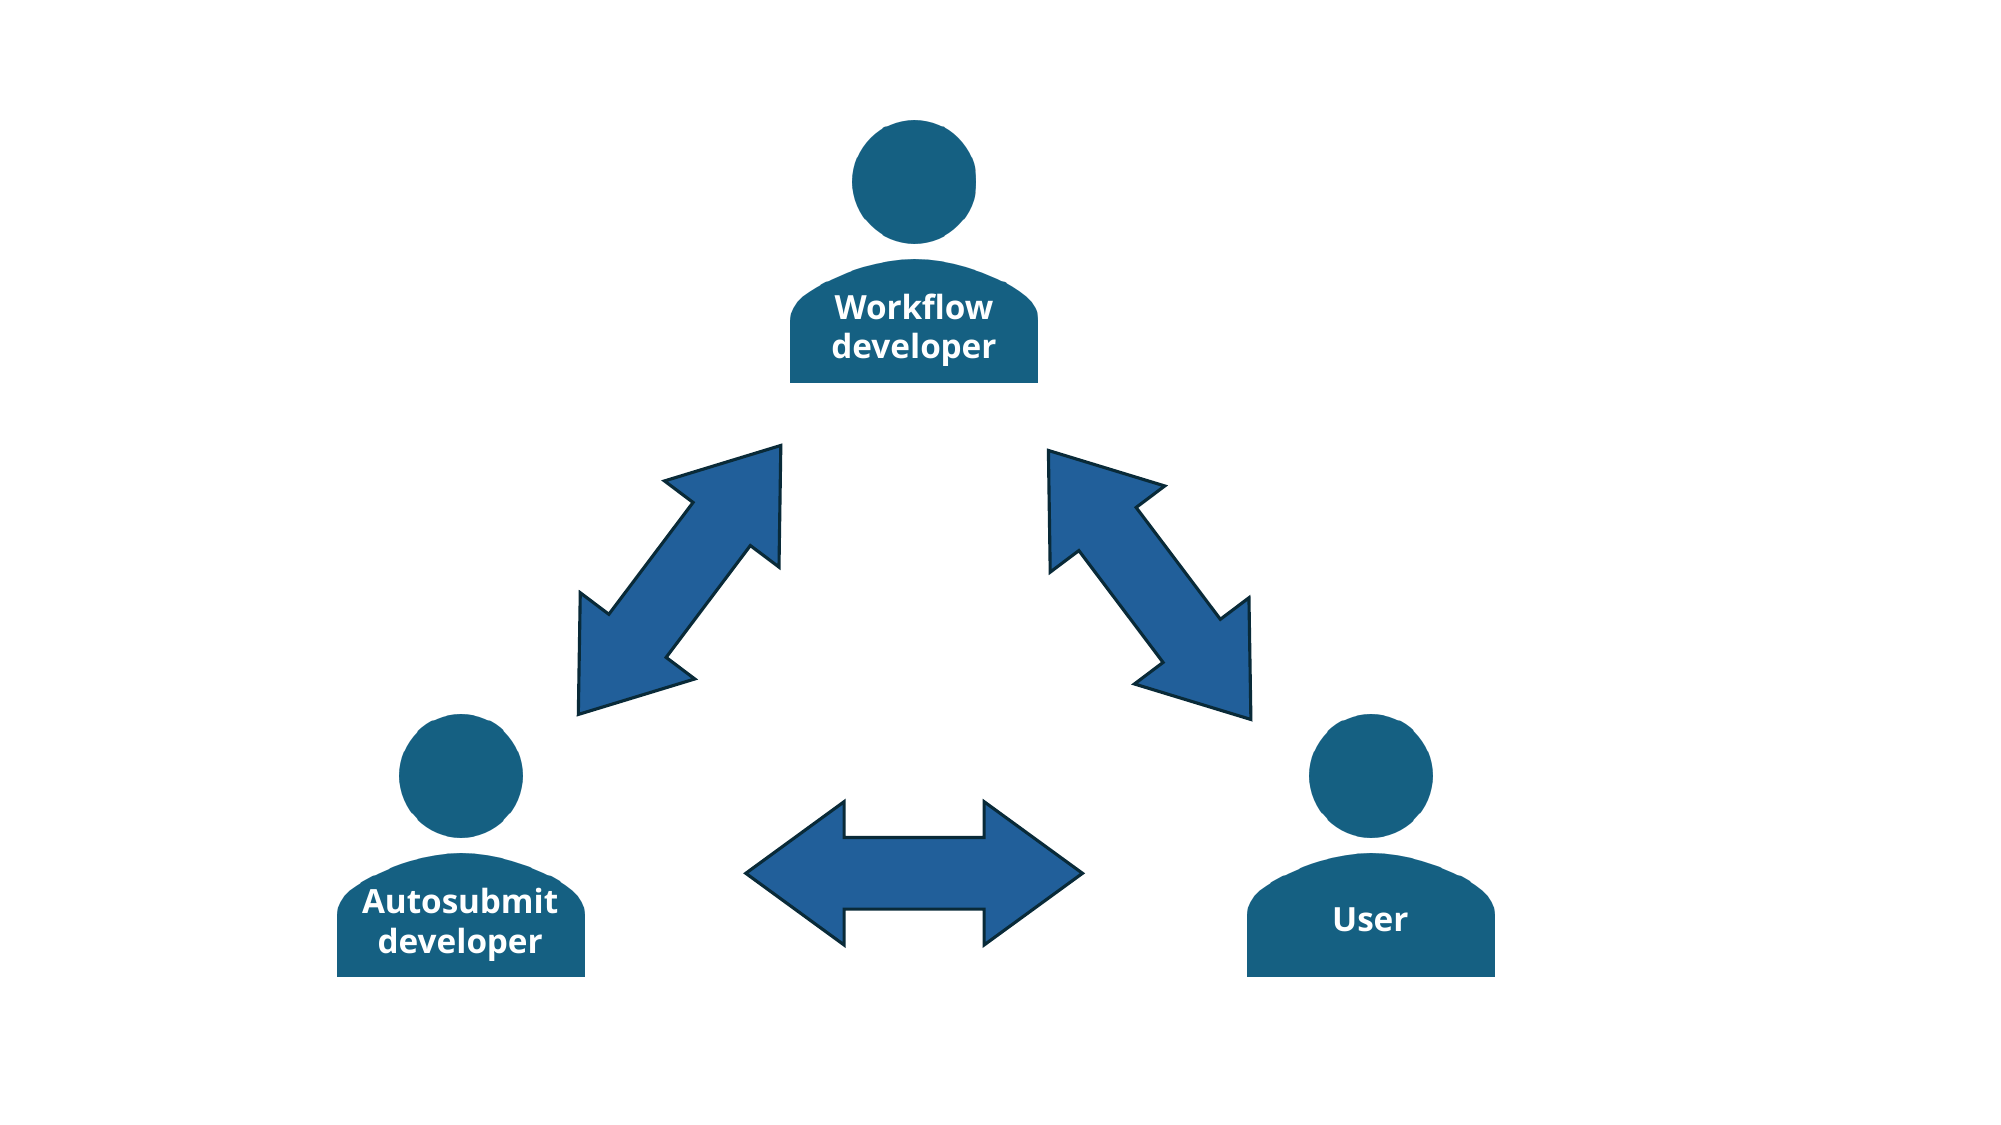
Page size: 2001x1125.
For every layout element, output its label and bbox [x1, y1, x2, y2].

picture [1184, 659, 1557, 1032]
picture [274, 659, 647, 1032]
picture [728, 65, 1101, 438]
text_box [743, 798, 1086, 949]
text_box [577, 443, 783, 696]
text_box [1046, 448, 1252, 701]
